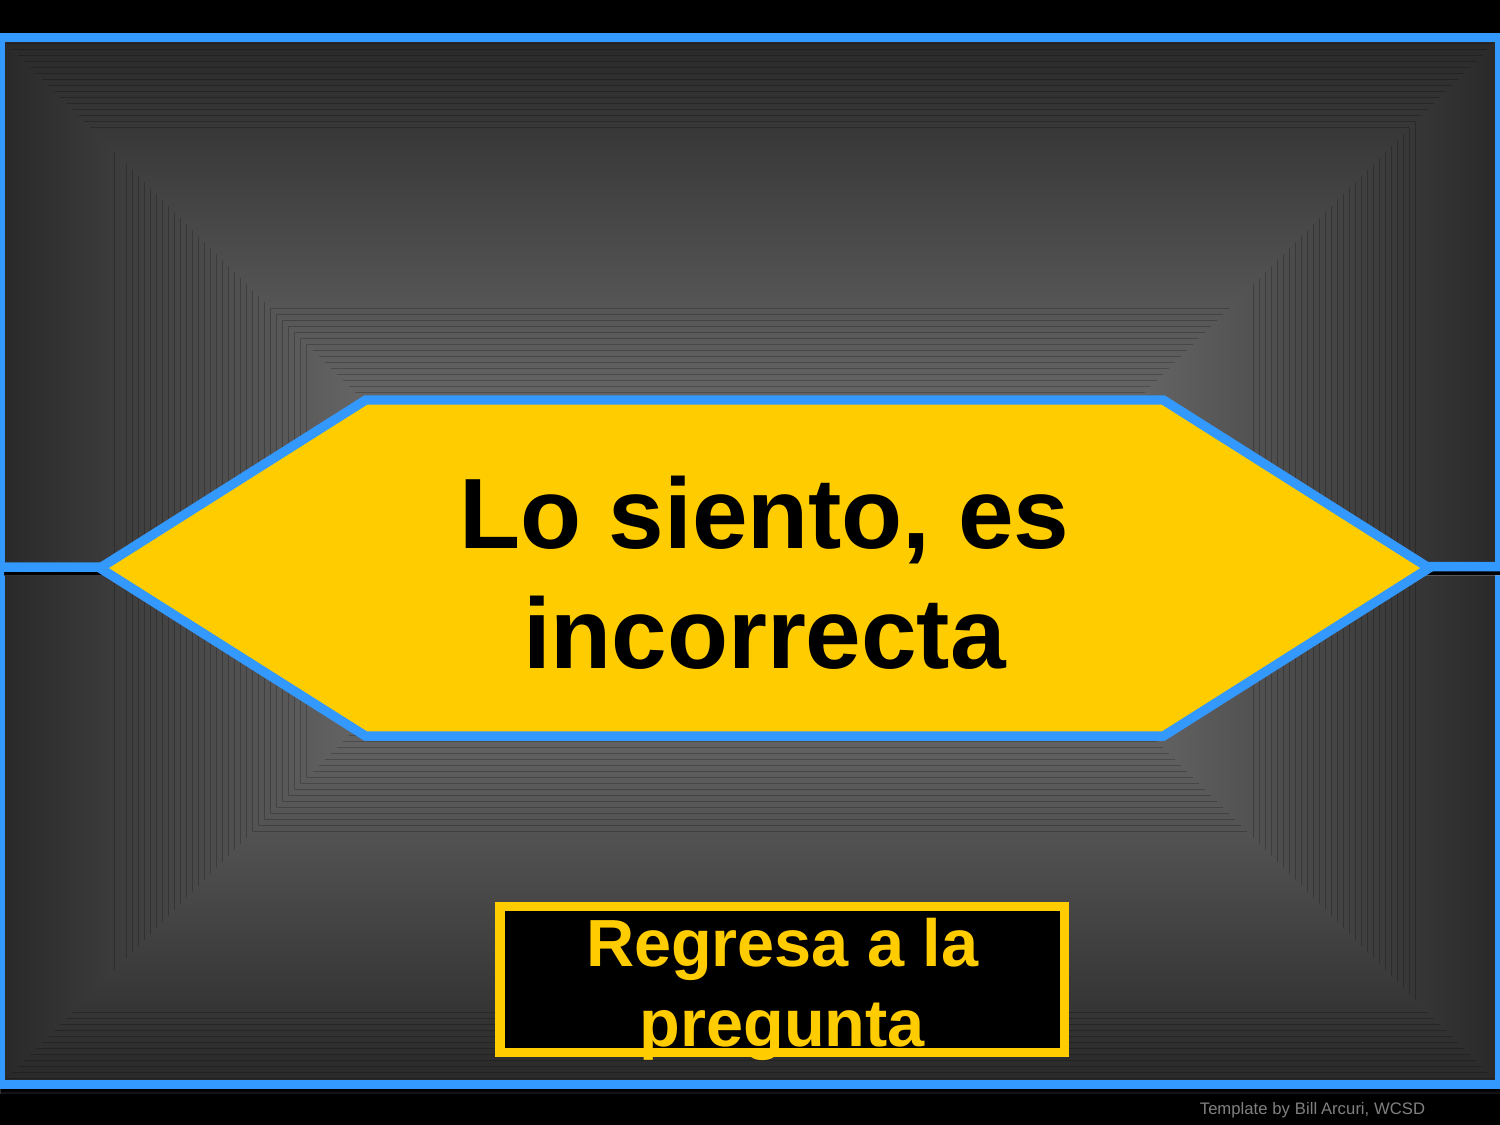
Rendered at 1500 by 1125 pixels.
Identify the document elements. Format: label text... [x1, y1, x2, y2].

slide_number Template by Bill Arcuri, WCSD [1052, 1094, 1441, 1125]
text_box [0, 37, 1500, 1085]
